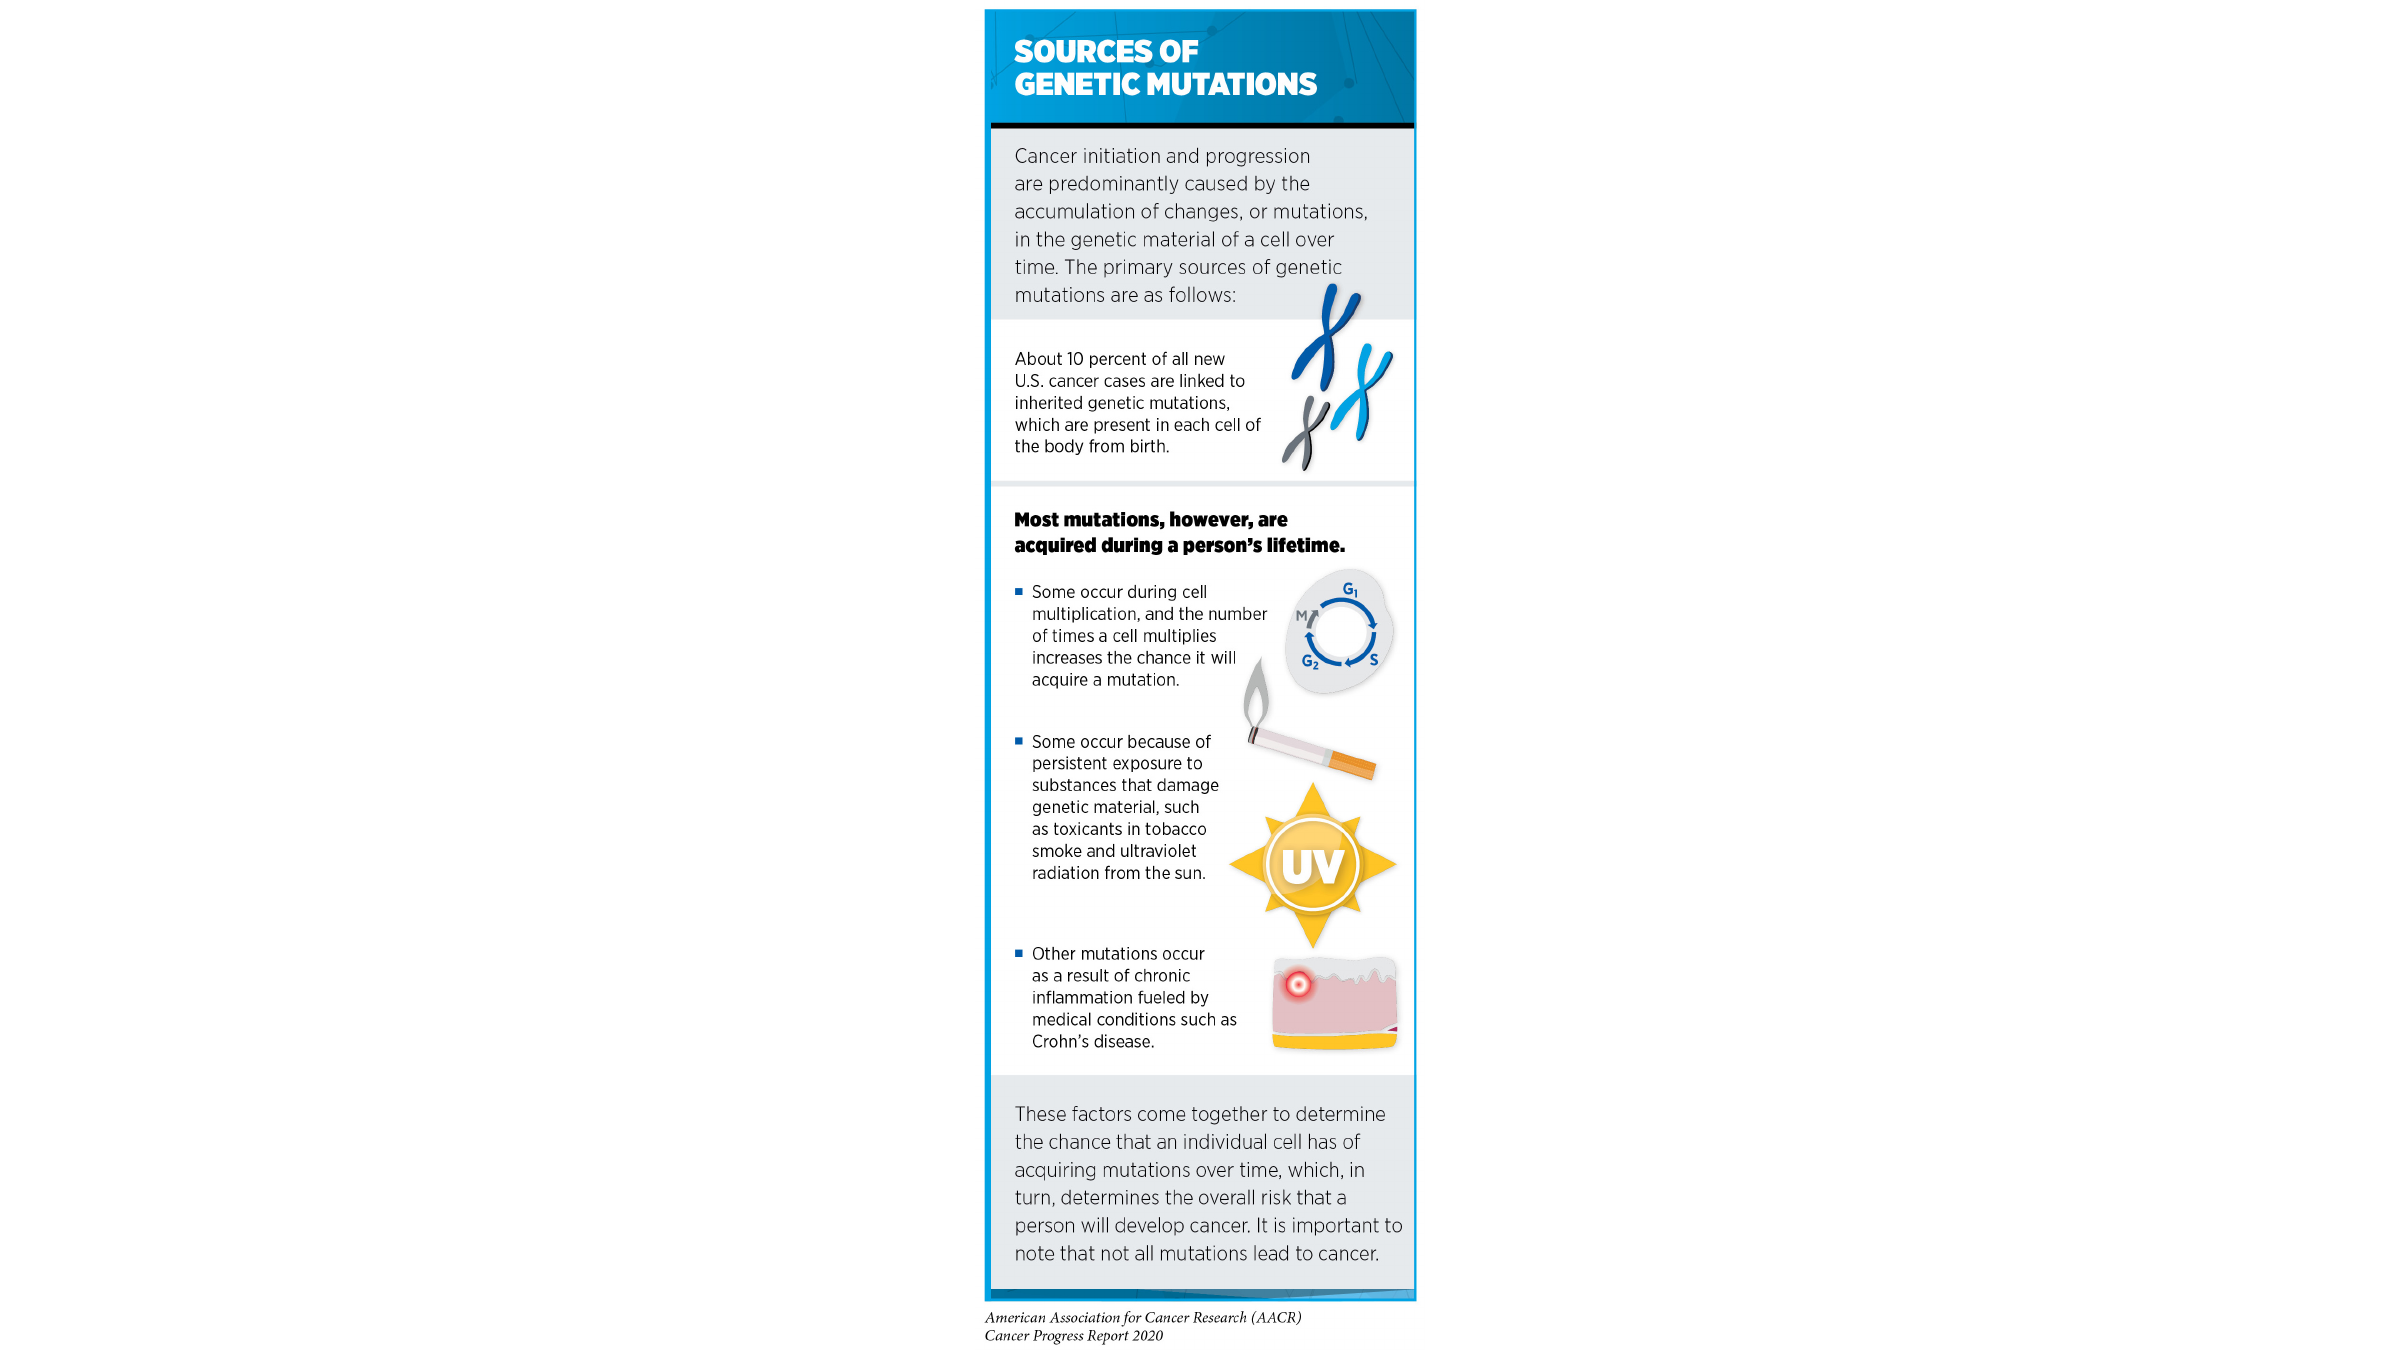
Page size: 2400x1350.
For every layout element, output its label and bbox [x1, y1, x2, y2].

picture [975, 0, 1425, 1350]
